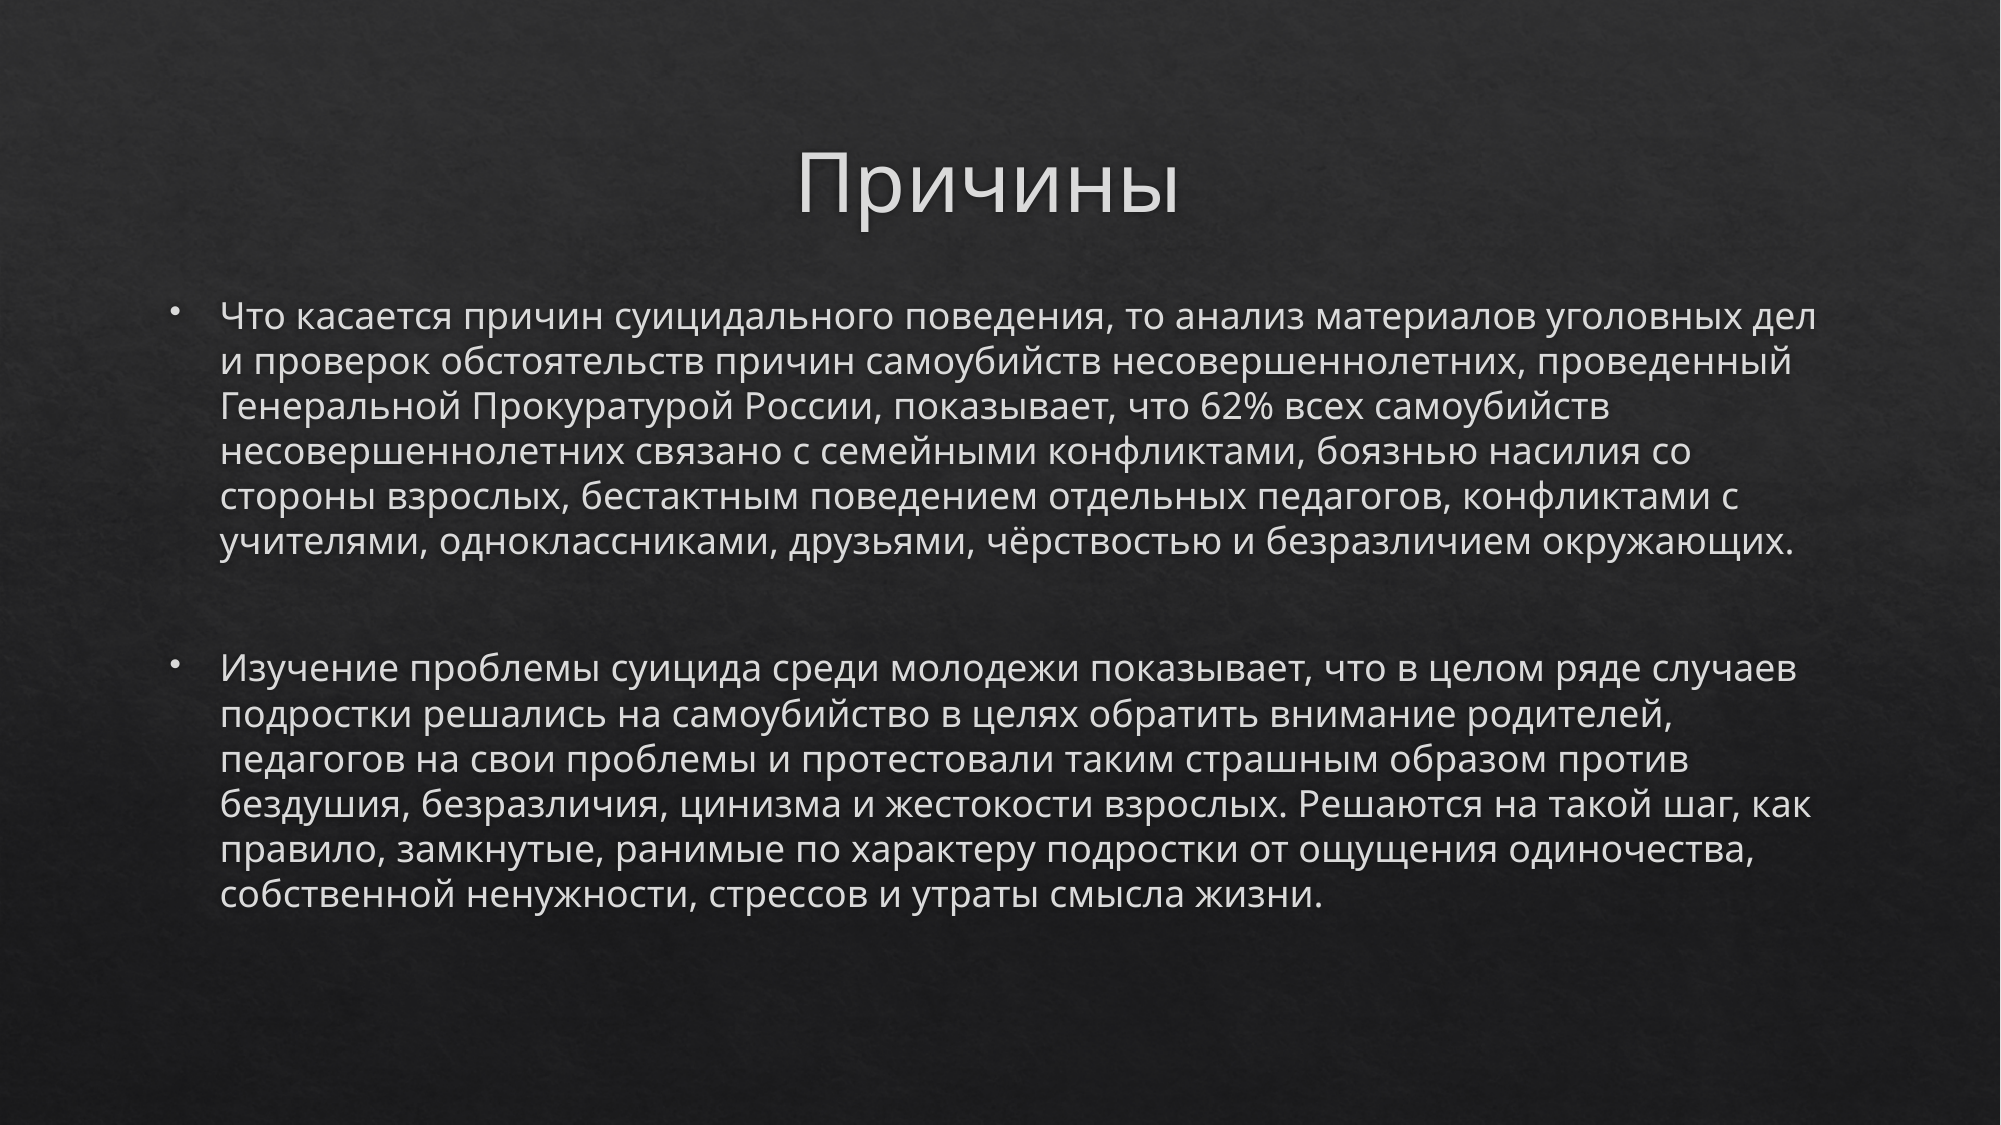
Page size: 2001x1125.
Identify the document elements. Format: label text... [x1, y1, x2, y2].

list Что касается причин суицидального поведения, то анализ материалов уголовных дел и проверок обстоятельств причин самоубийств несовершеннолетних, проведенный Генеральной Прокуратурой России, показывает, что 62% всех самоубийств несовершеннолетних связано с семейными конфликтами, боязнью насилия со стороны взрослых, бестактным поведением отдельных педагогов, конфликтами с учителями, одноклассниками, друзьями, чёрствостью и безразличием окружающих. Изучение проблемы суицида среди молодежи показывает, что в целом ряде случаев подростки решались на самоубийство в целях обратить внимание родителей, педагогов на свои проблемы и протестовали таким страшным образом против бездушия, безразличия, цинизма и жестокости взрослых. Решаются на такой шаг, как правило, замкнутые, ранимые по характеру подростки от ощущения одиночества, собственной ненужности, стрессов и утраты смысла жизни. [149, 284, 1849, 950]
title Причины [149, 99, 1849, 260]
